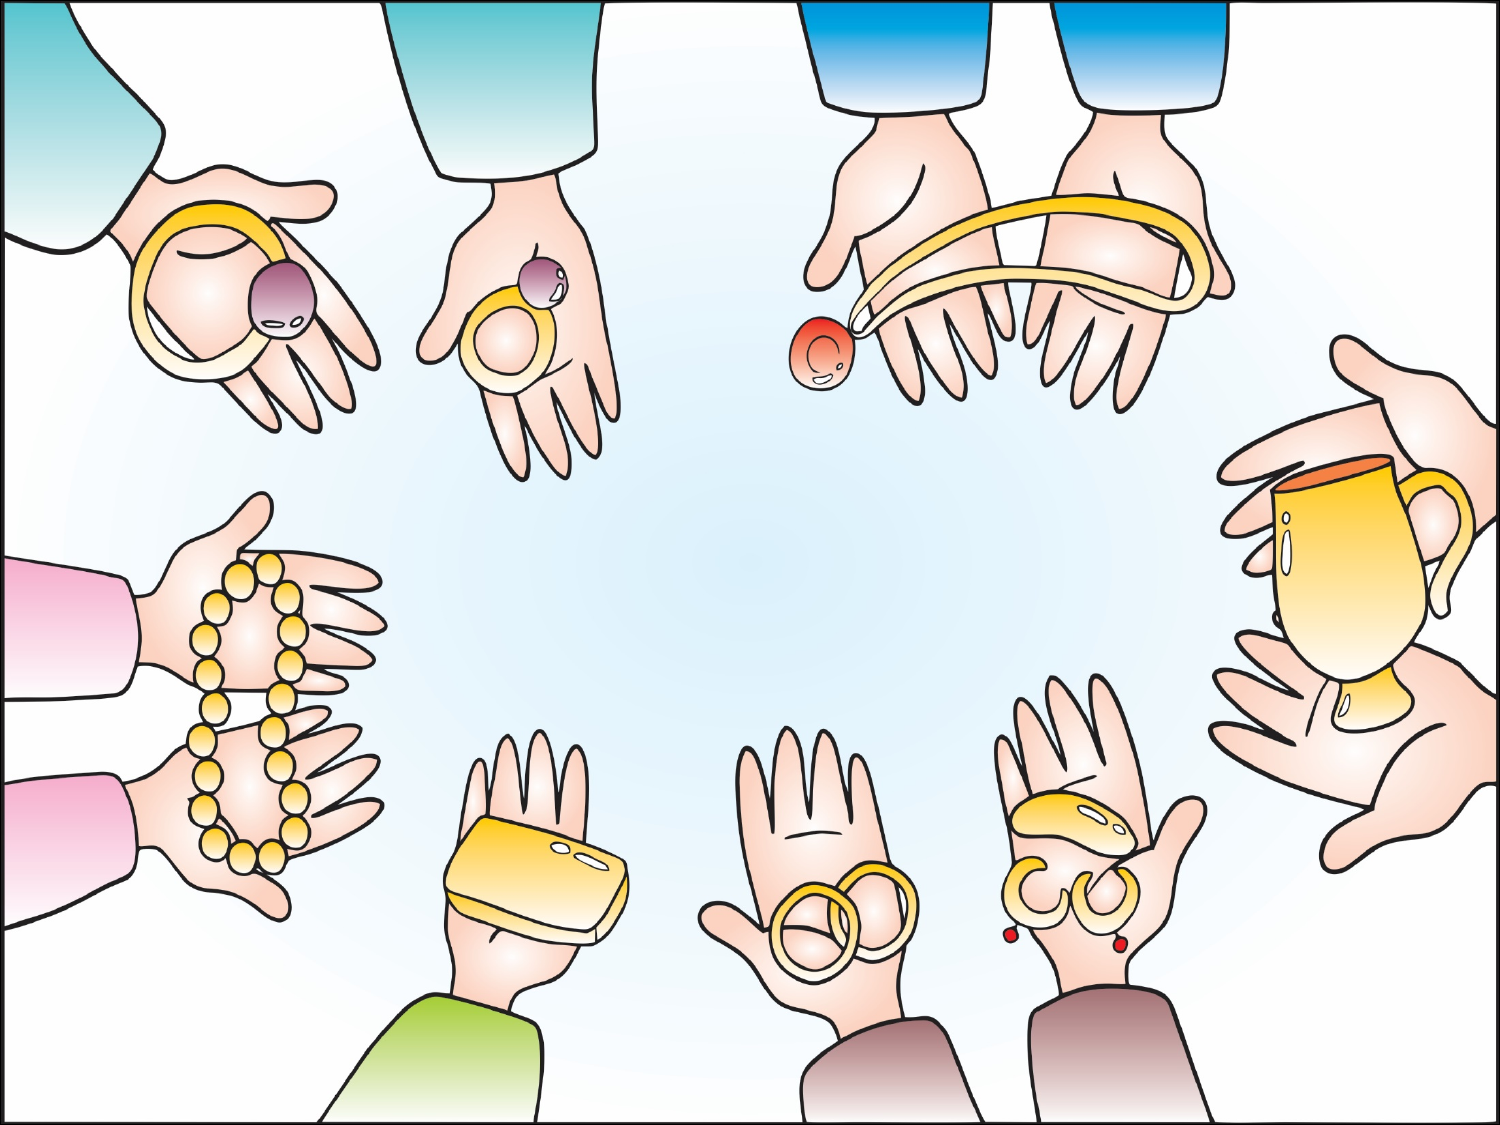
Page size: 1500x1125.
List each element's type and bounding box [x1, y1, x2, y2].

list [0, 0, 1500, 1125]
